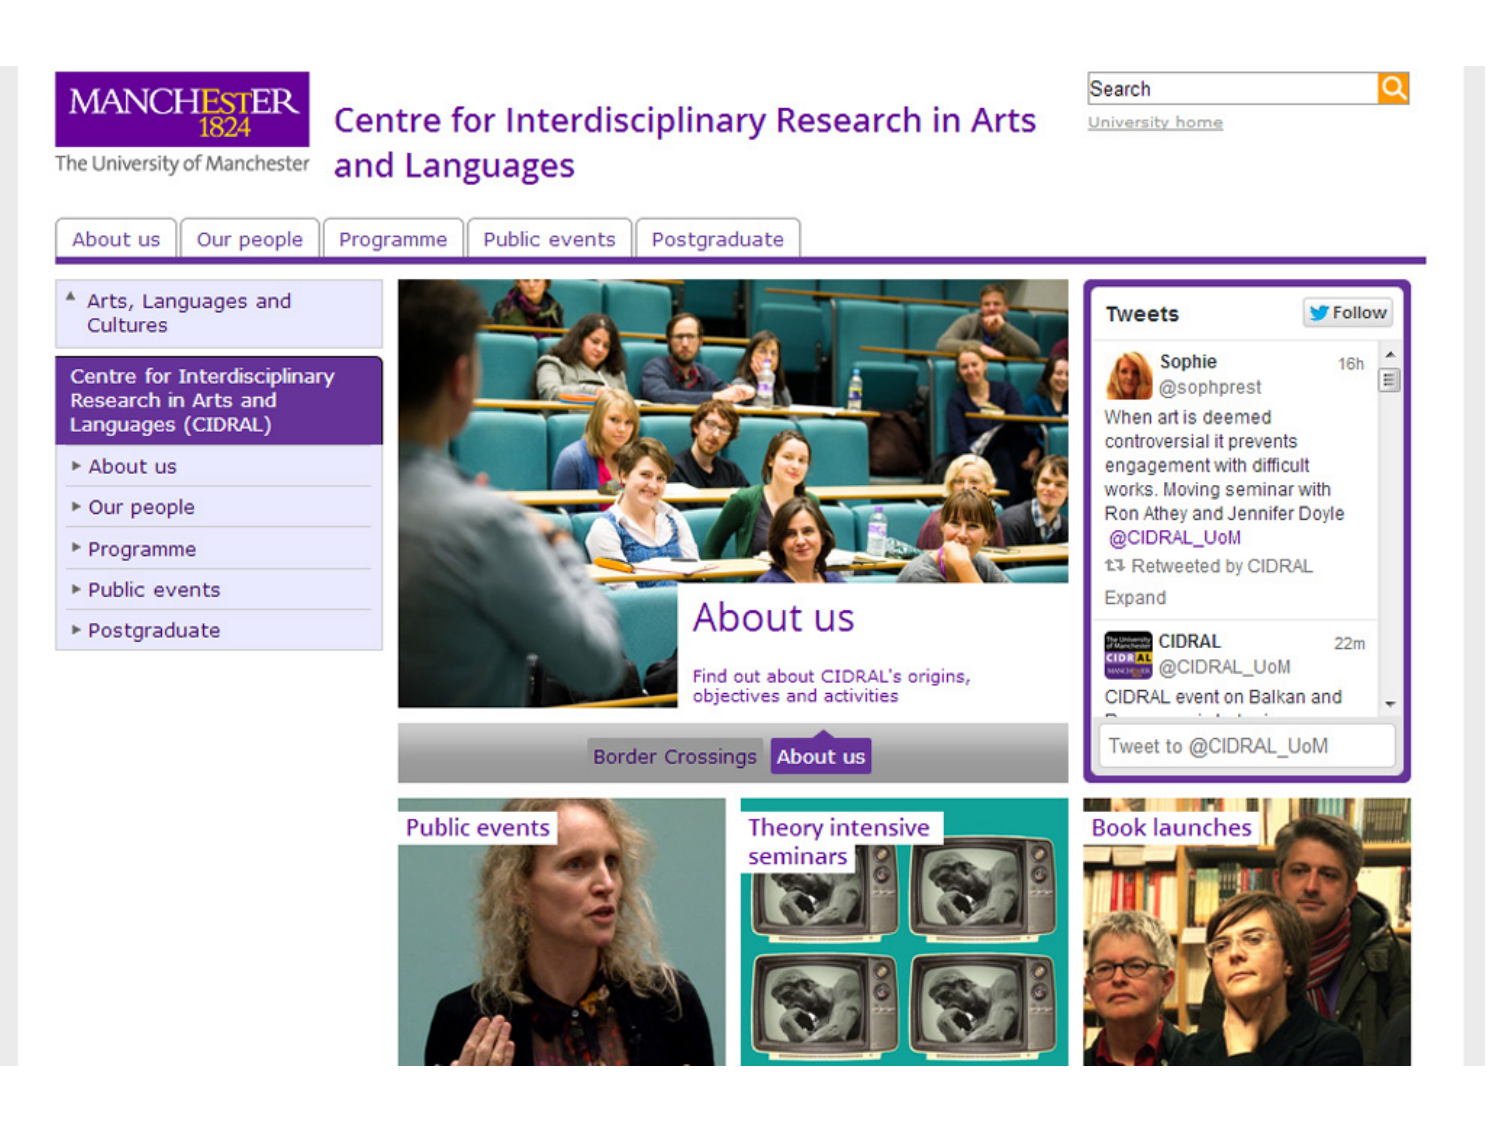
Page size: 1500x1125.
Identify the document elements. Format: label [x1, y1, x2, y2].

picture [0, 66, 1485, 1066]
